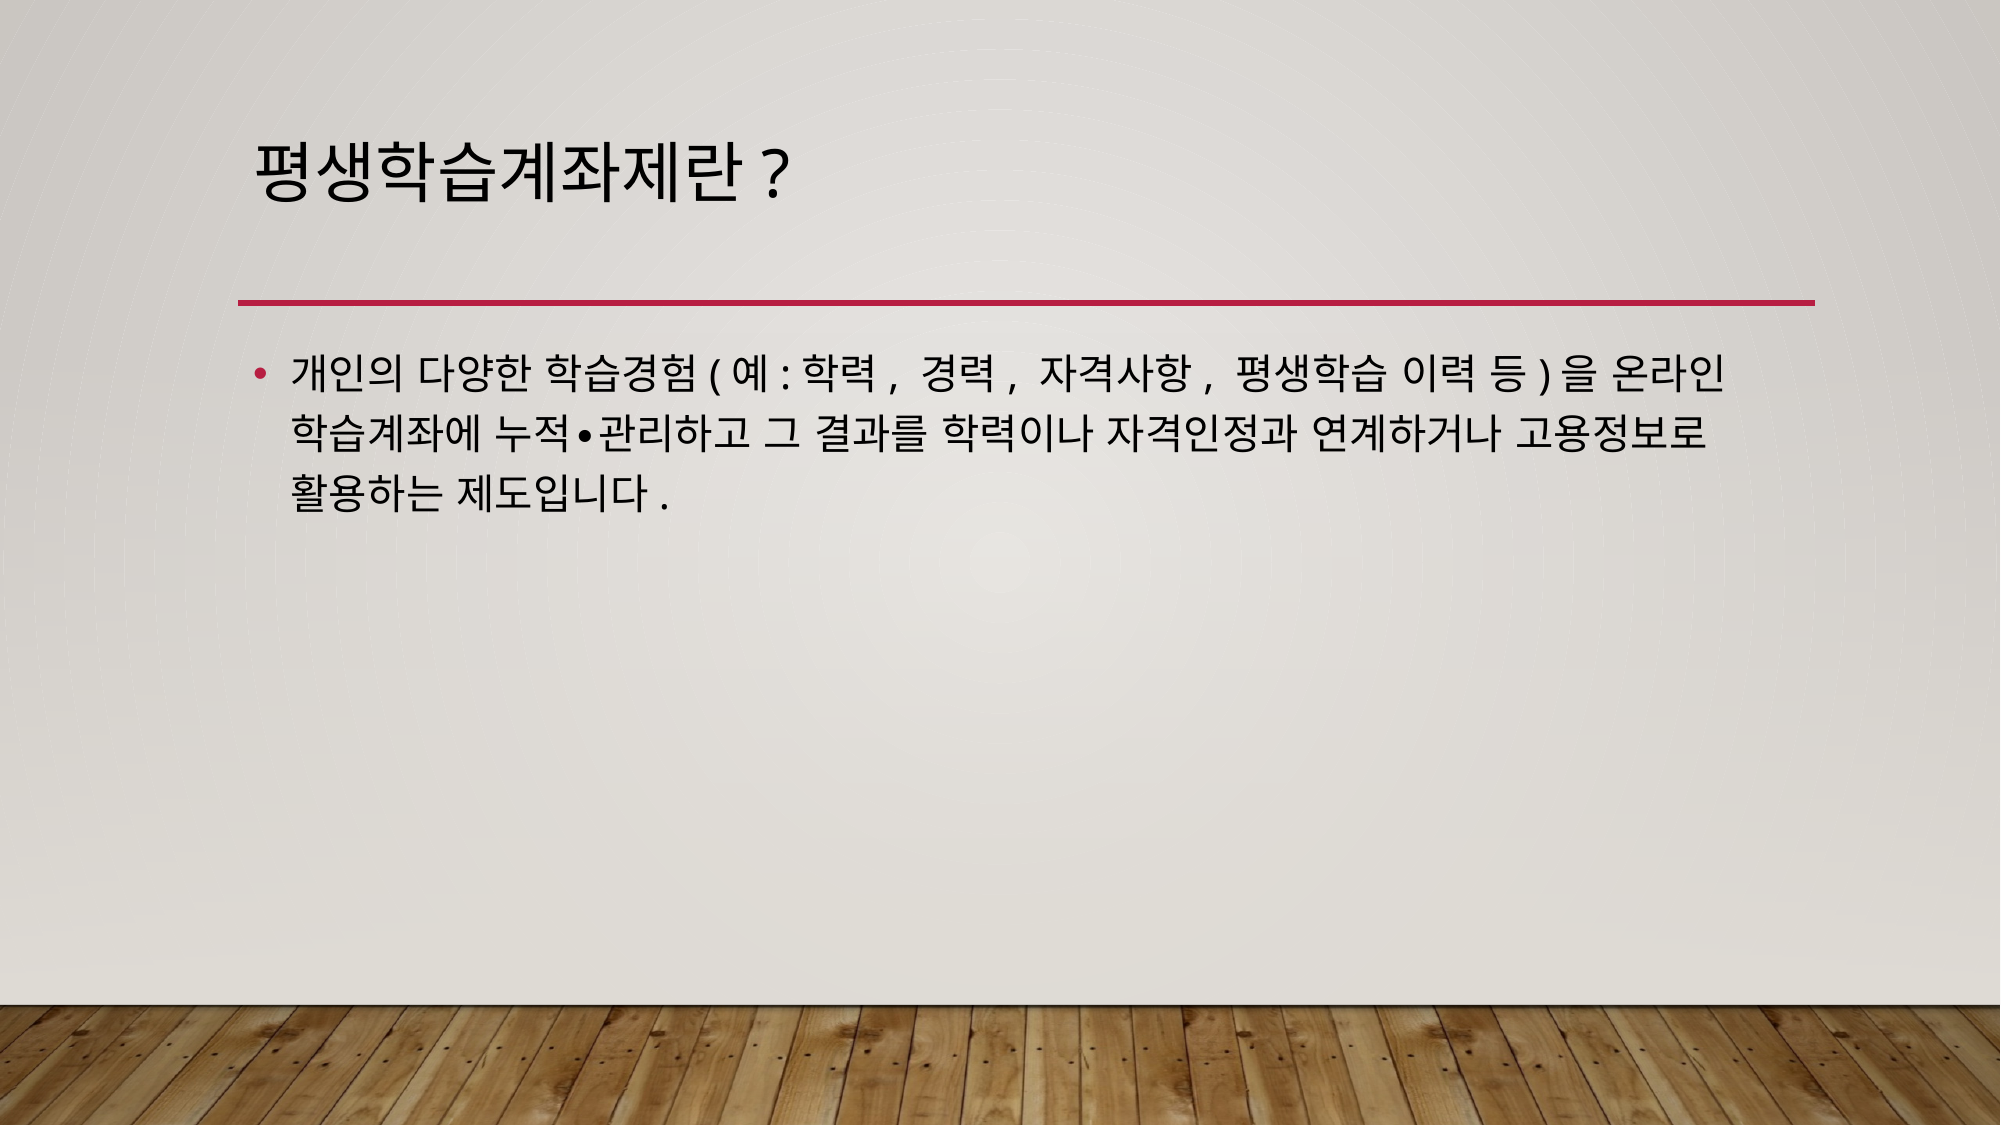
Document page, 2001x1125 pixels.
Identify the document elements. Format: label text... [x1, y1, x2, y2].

title 평생학습계좌제란? [238, 131, 1814, 305]
picture [0, 1005, 2000, 1125]
list 개인의 다양한 학습경험(예:학력, 경력, 자격사항, 평생학습 이력 등)을 온라인 학습계좌에 누적∙관리하고 그 결과를 학력이나 자격인정과 연계하거나 고용정보로 활용하는 제도입니다. [238, 330, 1814, 897]
